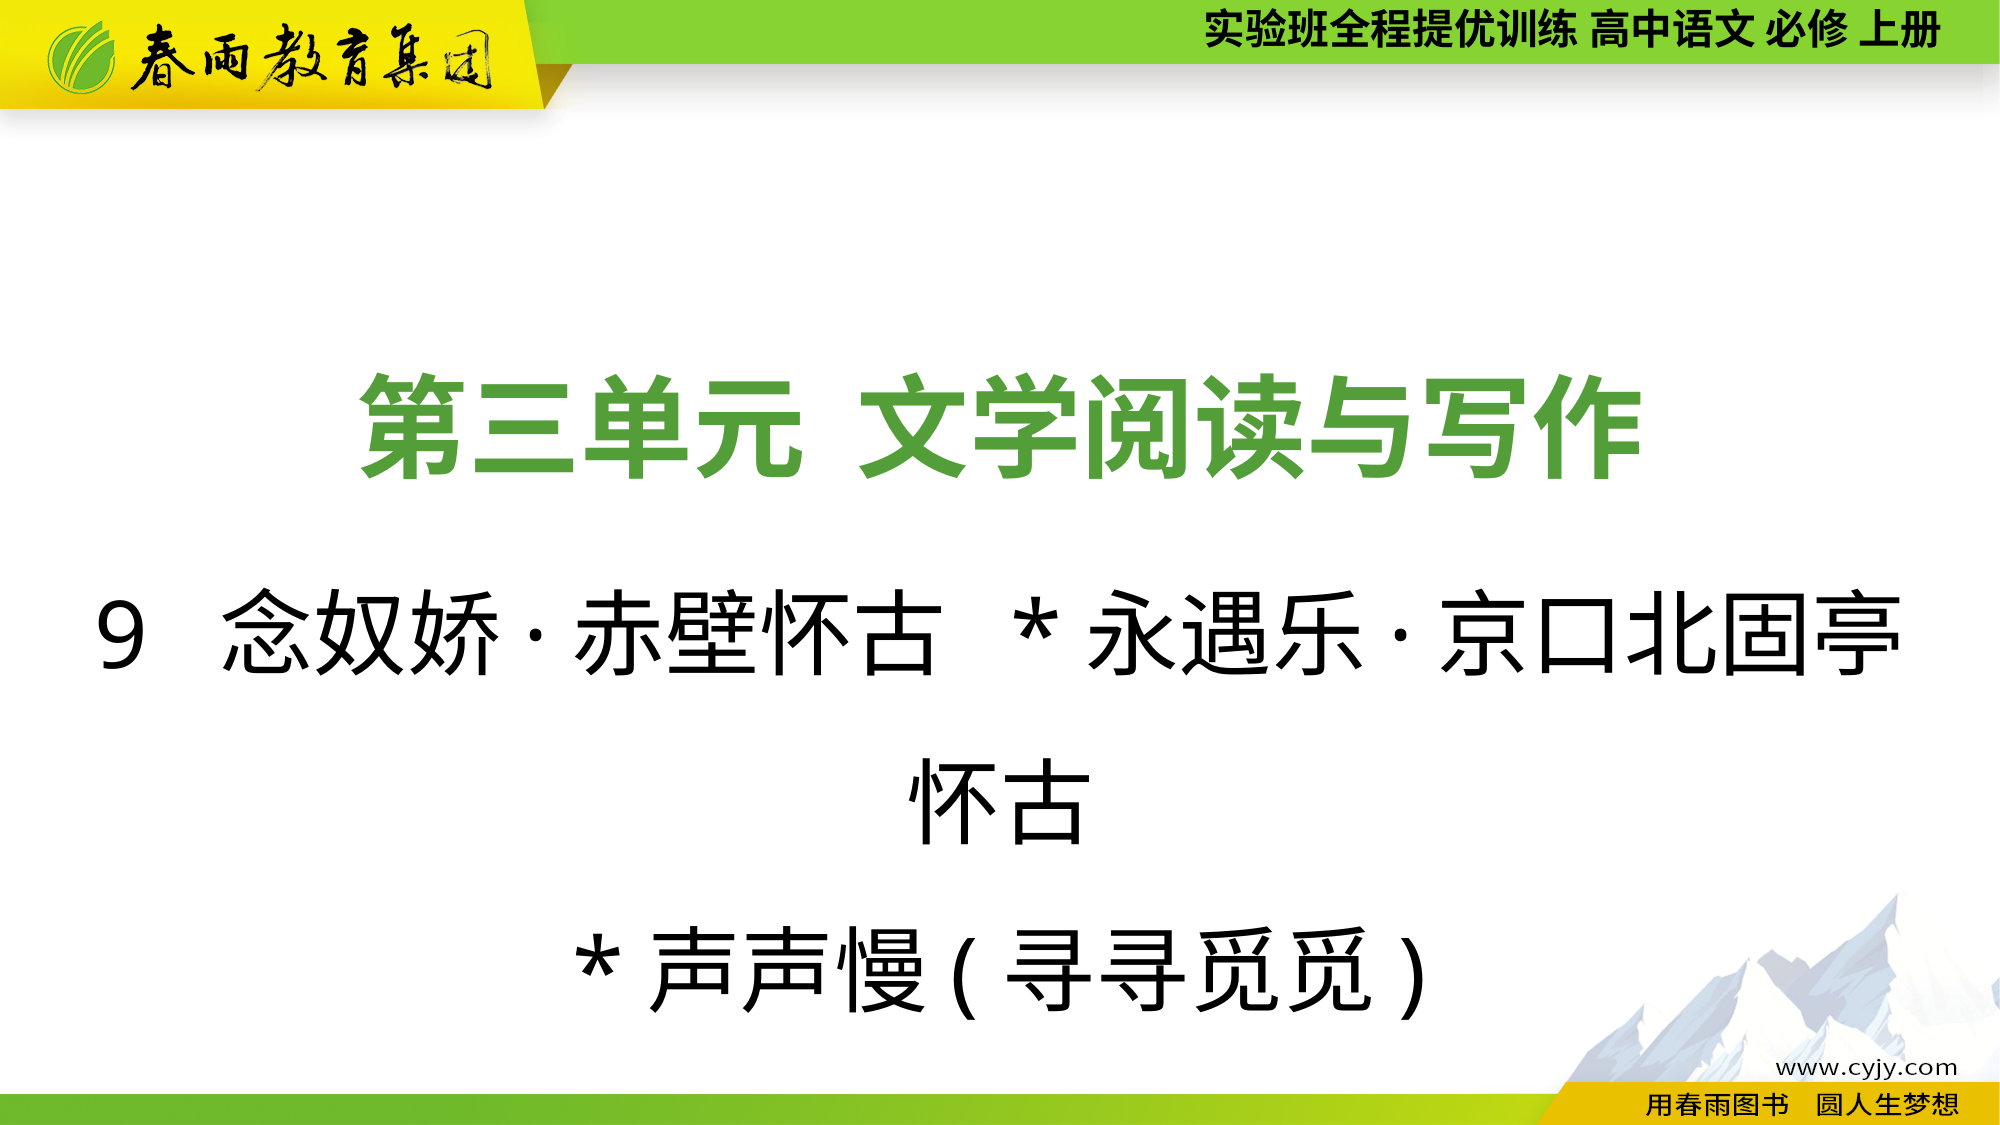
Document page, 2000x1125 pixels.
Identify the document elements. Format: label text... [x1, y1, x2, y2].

text_box 第三单元 文学阅读与写作 [54, 282, 1946, 500]
picture [0, 0, 2000, 1125]
text_box 9 念奴娇·赤壁怀古 *永遇乐·京口北固亭怀古 *声声慢(寻寻觅觅) [54, 511, 1946, 1032]
